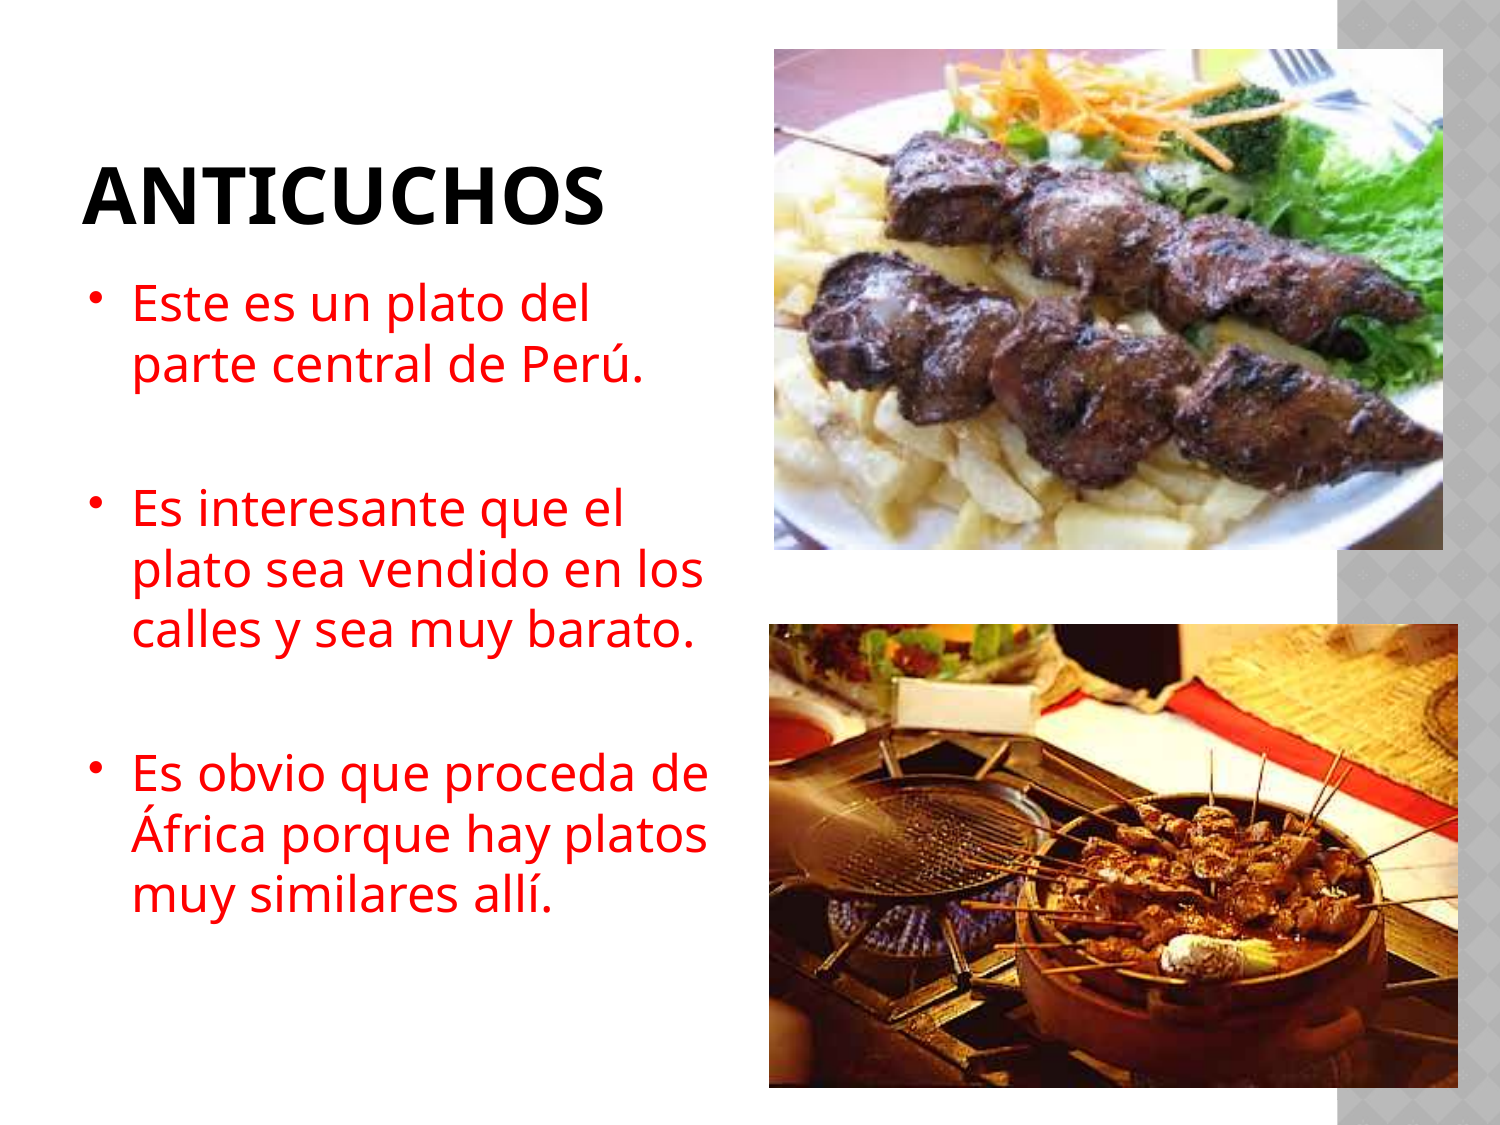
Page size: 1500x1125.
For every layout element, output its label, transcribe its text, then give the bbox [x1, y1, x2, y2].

title Anticuchos [75, 52, 769, 240]
picture [774, 49, 1443, 551]
list Este es un plato del parte central de Perú. Es interesante que el plato sea vendido en los calles y sea muy barato. Es obvio que proceda de África porque hay platos muy similares allí. [75, 264, 725, 1059]
picture [768, 624, 1459, 1088]
